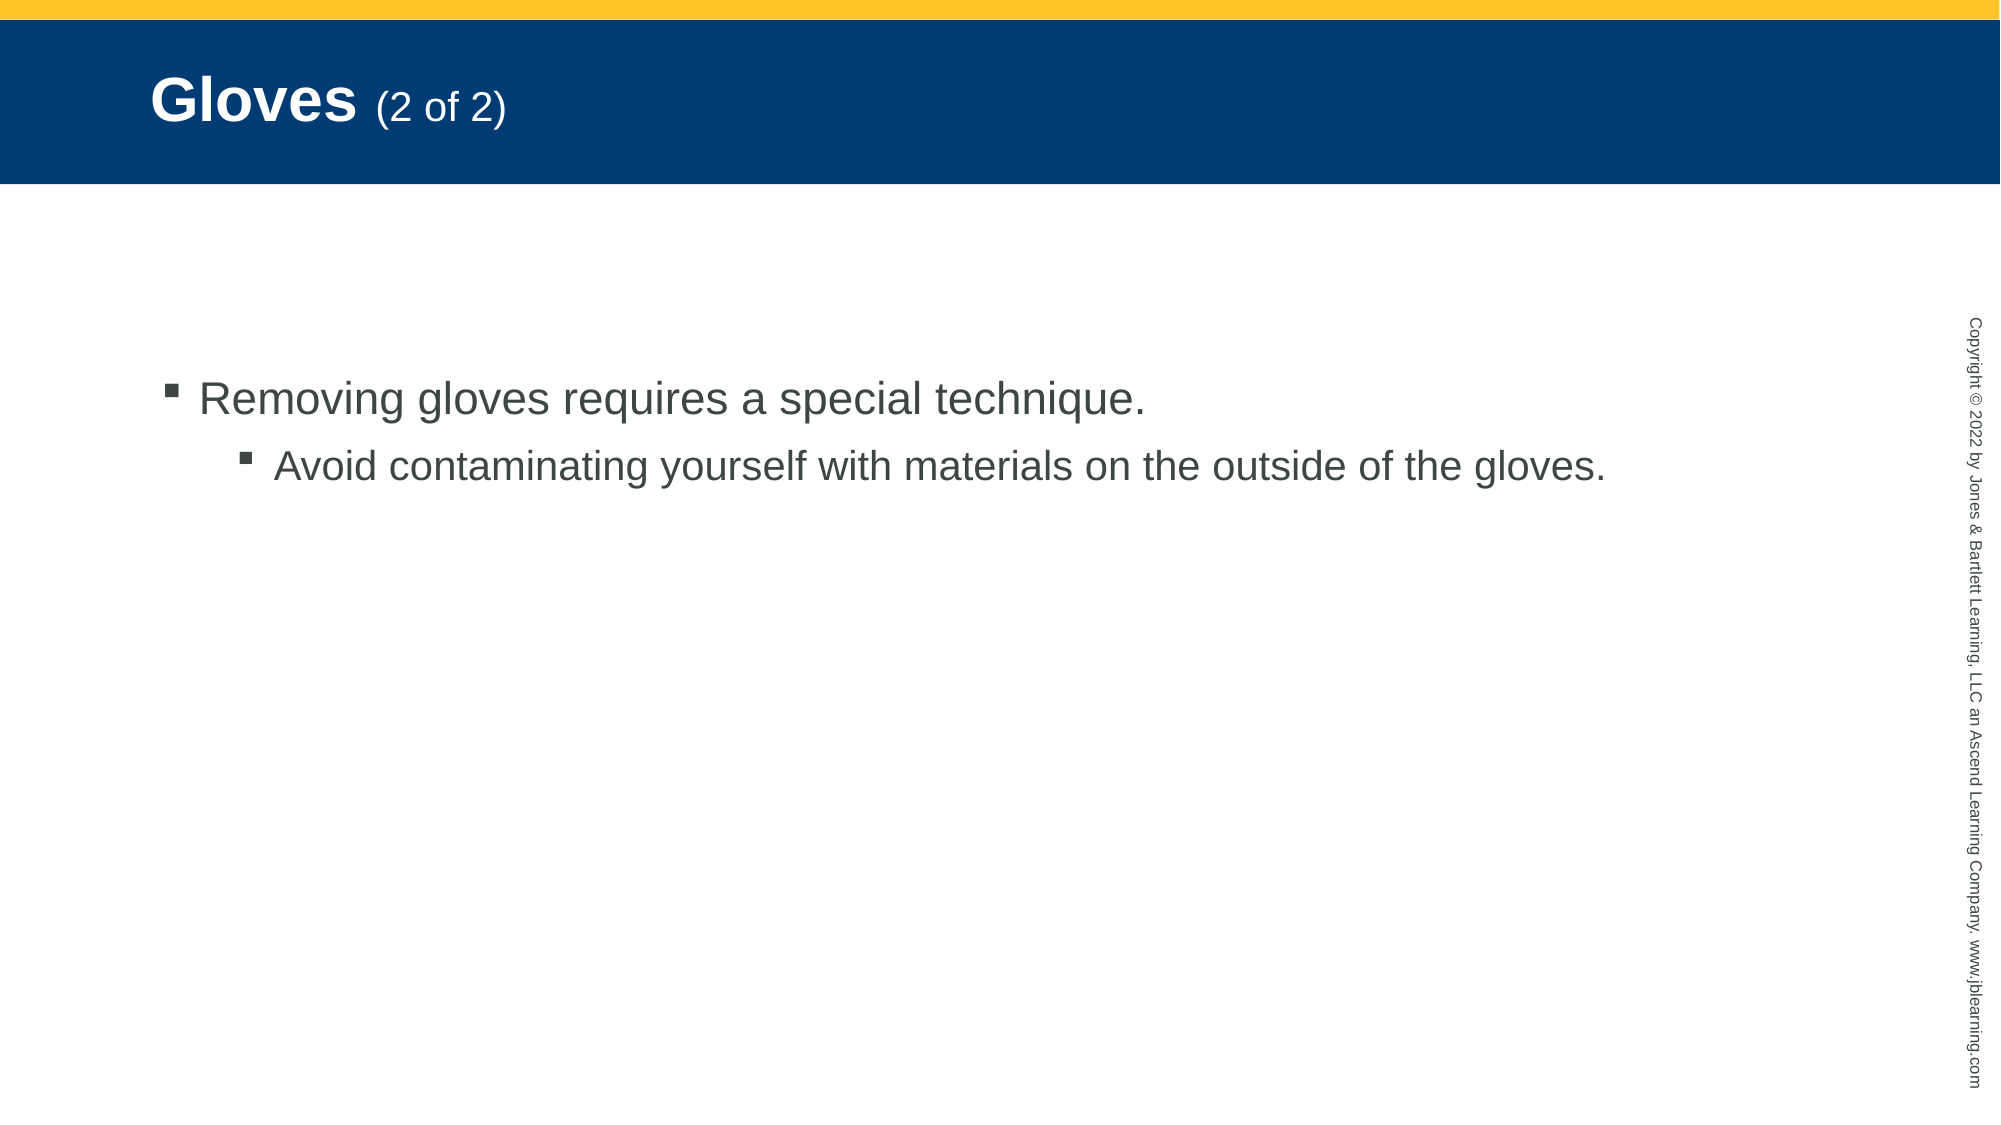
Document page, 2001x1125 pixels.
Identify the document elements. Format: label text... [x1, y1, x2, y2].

list Removing gloves requires a special technique. Avoid contaminating yourself with materials on the outside of the gloves. [146, 361, 1859, 1016]
title Gloves (2 of 2) [0, 19, 2000, 185]
